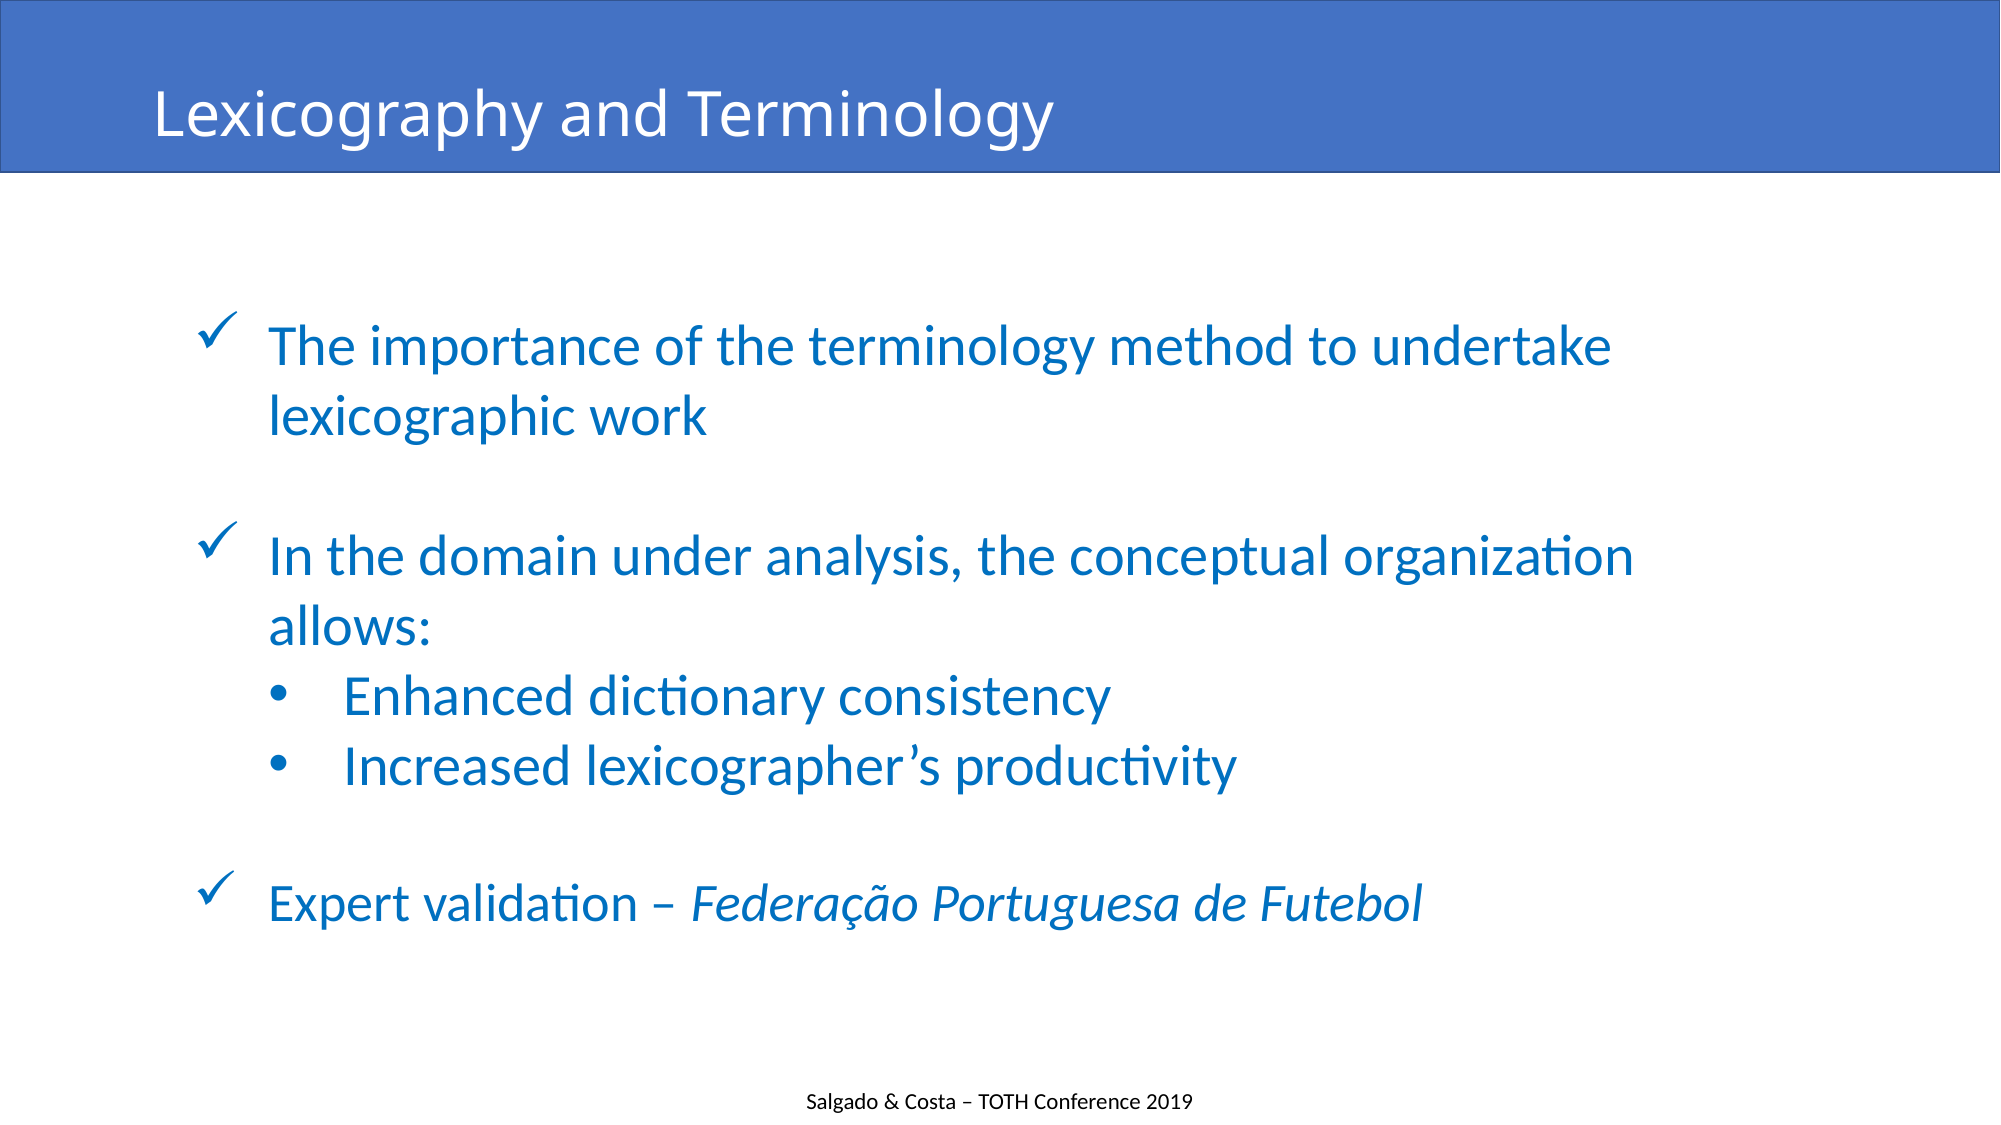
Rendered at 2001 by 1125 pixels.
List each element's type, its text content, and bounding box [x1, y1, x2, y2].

text_box The importance of the terminology method to undertake lexicographic work In the domain under analysis, the conceptual organization allows: Enhanced dictionary consistency Increased lexicographer’s productivity Expert validation – Federação Portuguesa de Futebol [178, 299, 1810, 940]
text_box Salgado & Costa – TOTH Conference 2019 [0, 1078, 2000, 1121]
title Lexicography and Terminology [137, 59, 1863, 172]
text_box [0, 0, 2000, 173]
